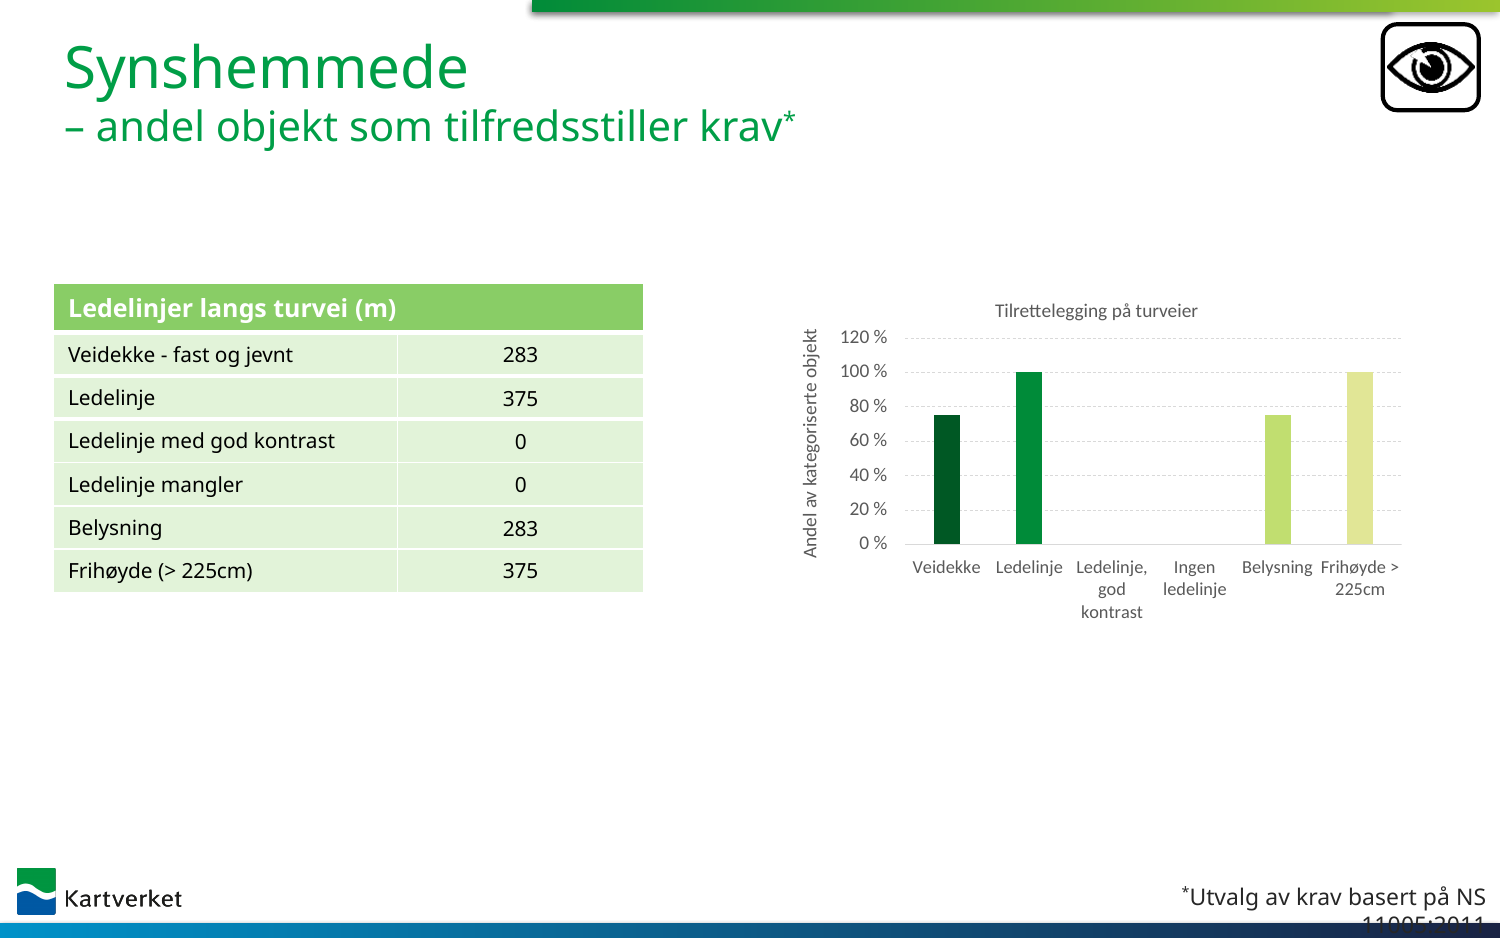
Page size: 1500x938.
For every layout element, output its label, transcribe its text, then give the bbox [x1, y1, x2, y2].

table_cell 0 [398, 421, 643, 462]
text_box Synshemmede – andel objekt som tilfredsstiller krav* [49, 24, 1431, 158]
table_cell 375 [398, 378, 643, 417]
table_cell Ledelinje mangler [54, 463, 397, 505]
table_header Ledelinjer langs turvei (m) [54, 284, 643, 330]
table_cell Ledelinje med god kontrast [54, 421, 397, 462]
table_cell Belysning [54, 507, 397, 548]
table_cell Ledelinje [54, 378, 397, 417]
text_box *Utvalg av krav basert på NS 11005:2011 [1068, 873, 1500, 938]
picture [791, 291, 1402, 630]
table_cell 283 [398, 507, 643, 548]
table_cell 0 [398, 463, 643, 505]
table_cell Veidekke - fast og jevnt [54, 335, 397, 374]
table_cell 375 [398, 550, 643, 592]
table_cell Frihøyde (> 225cm) [54, 550, 397, 592]
table_cell 283 [398, 335, 643, 374]
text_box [1382, 24, 1480, 111]
